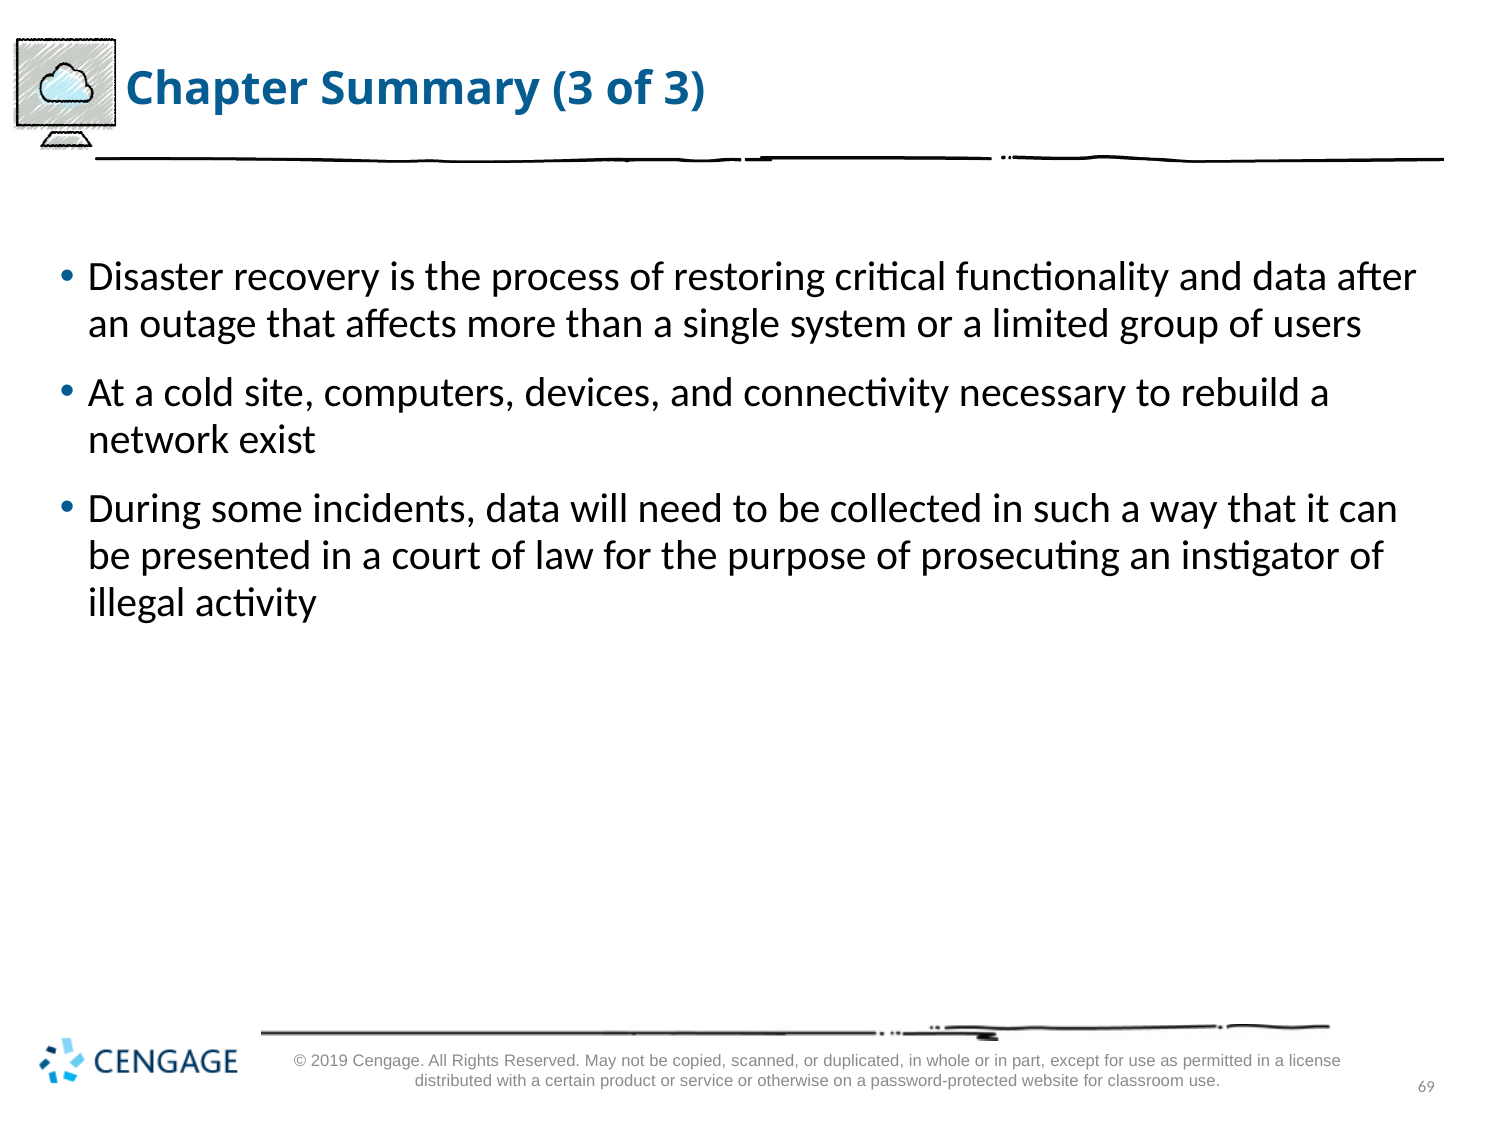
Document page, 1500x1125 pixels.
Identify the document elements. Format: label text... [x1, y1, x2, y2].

picture [95, 155, 1444, 163]
picture [13, 36, 117, 151]
picture [261, 1024, 1331, 1041]
list Disaster recovery is the process of restoring critical functionality and data after an outage that affects more than a single system or a limited group of users At a cold site, computers, devices, and connectivity necessary to rebuild a network exist During some incidents, data will need to be collected in such a way that it can be presented in a court of law for the purpose of prosecuting an instigator of illegal activity [59, 252, 1441, 639]
title Chapter Summary (3 of 3) [125, 66, 1442, 116]
footer © 2019 Cengage. All Rights Reserved. May not be copied, scanned, or duplicated, in whole or in part, except for use as permitted in a license distributed with a certain product or service or otherwise on a password-protected website for classroom use. [262, 1050, 1375, 1091]
picture [19, 1024, 250, 1096]
